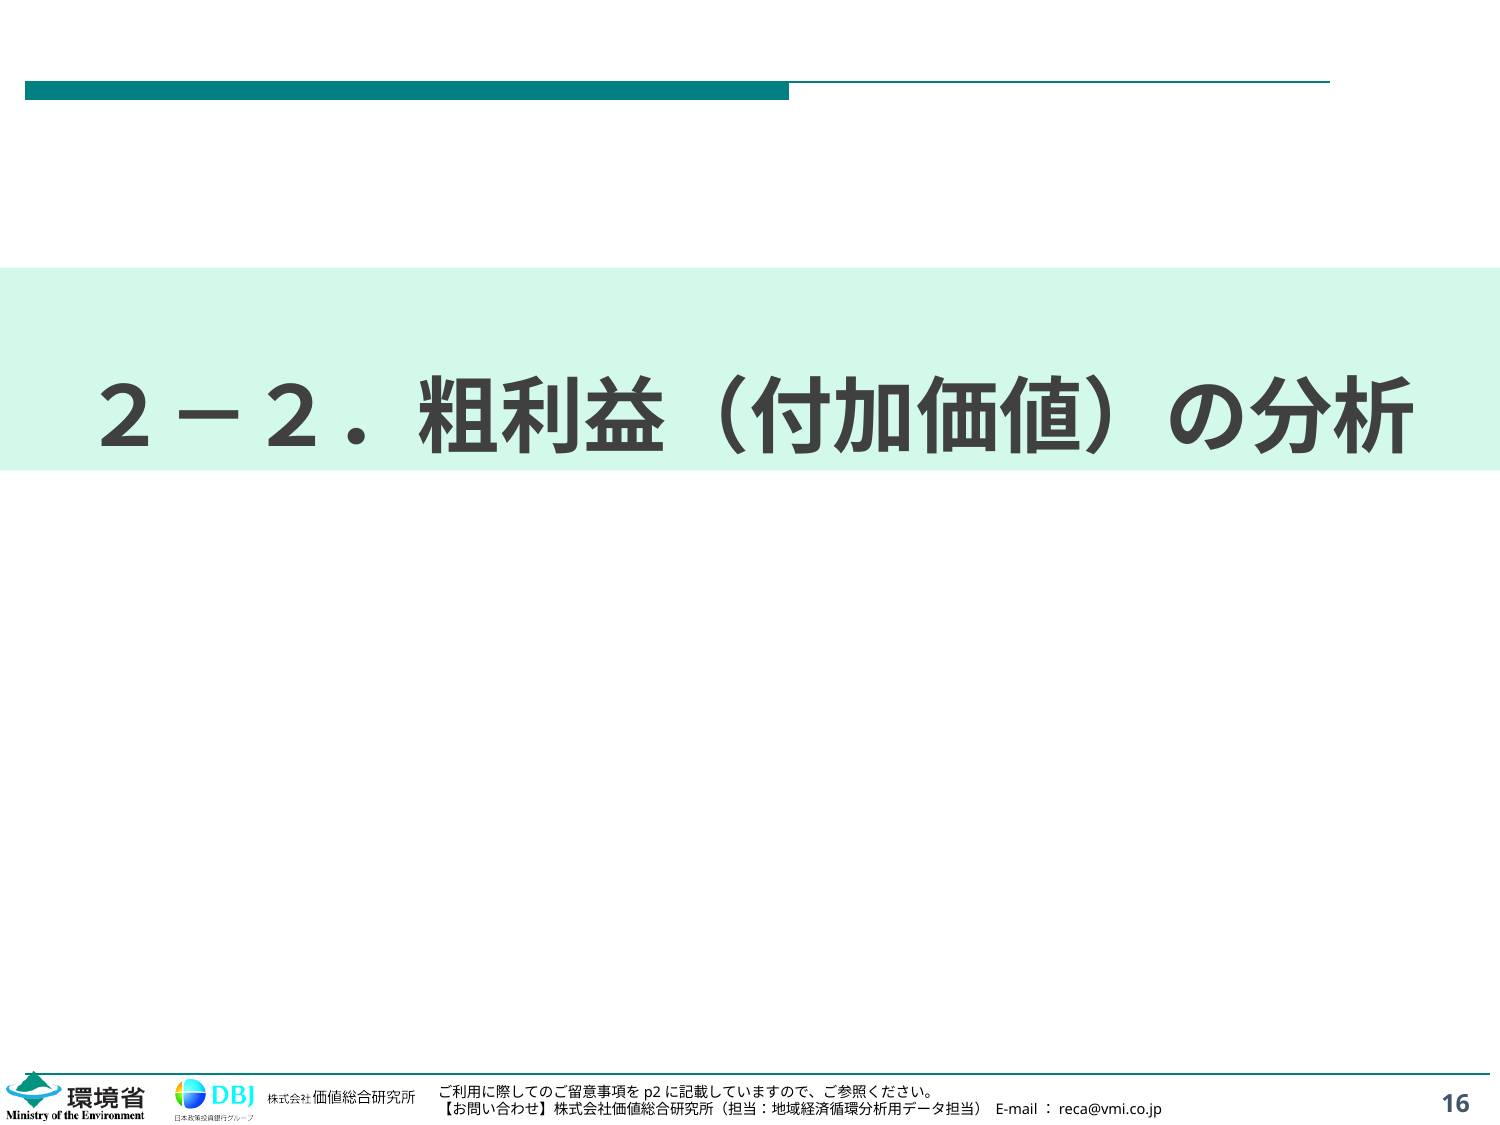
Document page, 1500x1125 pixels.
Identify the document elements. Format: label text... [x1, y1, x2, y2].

picture [2, 1071, 148, 1125]
title ２－２．粗利益（付加価値）の分析 [0, 267, 1500, 471]
picture [171, 1075, 419, 1125]
text_box ご利用に際してのご留意事項をp2に記載していますので、ご参照ください。 【お問い合わせ】株式会社価値総合研究所（担当：地域経済循環分析用データ担当） E-mail：reca@vmi.co.jp [423, 1075, 1188, 1125]
slide_number 16 [1411, 1079, 1500, 1122]
